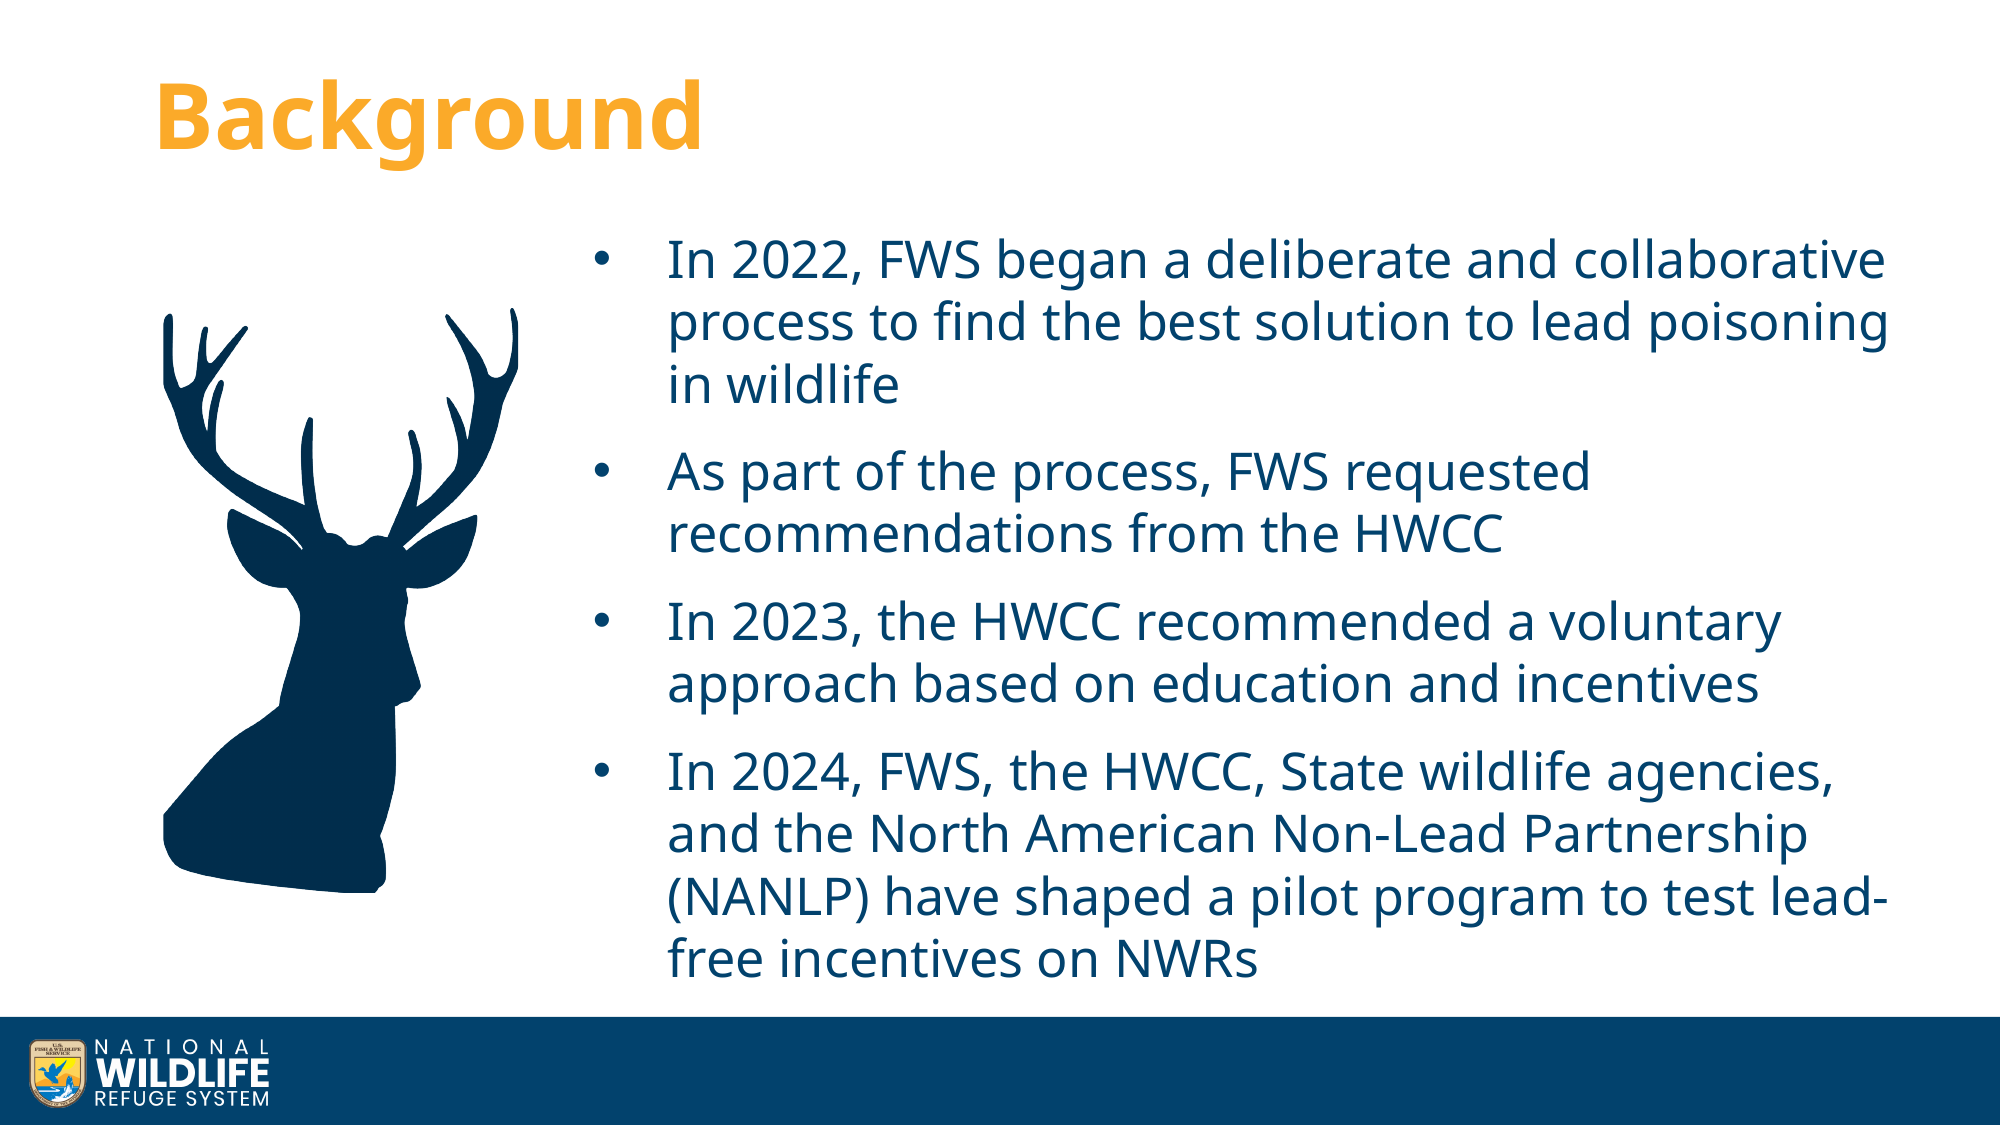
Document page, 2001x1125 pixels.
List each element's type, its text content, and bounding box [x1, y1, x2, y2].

picture [16, 1030, 280, 1117]
text_box Background [137, 50, 1792, 175]
picture [163, 308, 519, 893]
text_box In 2022, FWS began a deliberate and collaborative process to find the best solution to lead poisoning in wildlife As part of the process, FWS requested recommendations from the HWCC In 2023, the HWCC recommended a voluntary approach based on education and incentives In 2024, FWS, the HWCC, State wildlife agencies, and the North American Non-Lead Partnership (NANLP) have shaped a pilot program to test lead-free incentives on NWRs [577, 218, 1948, 996]
